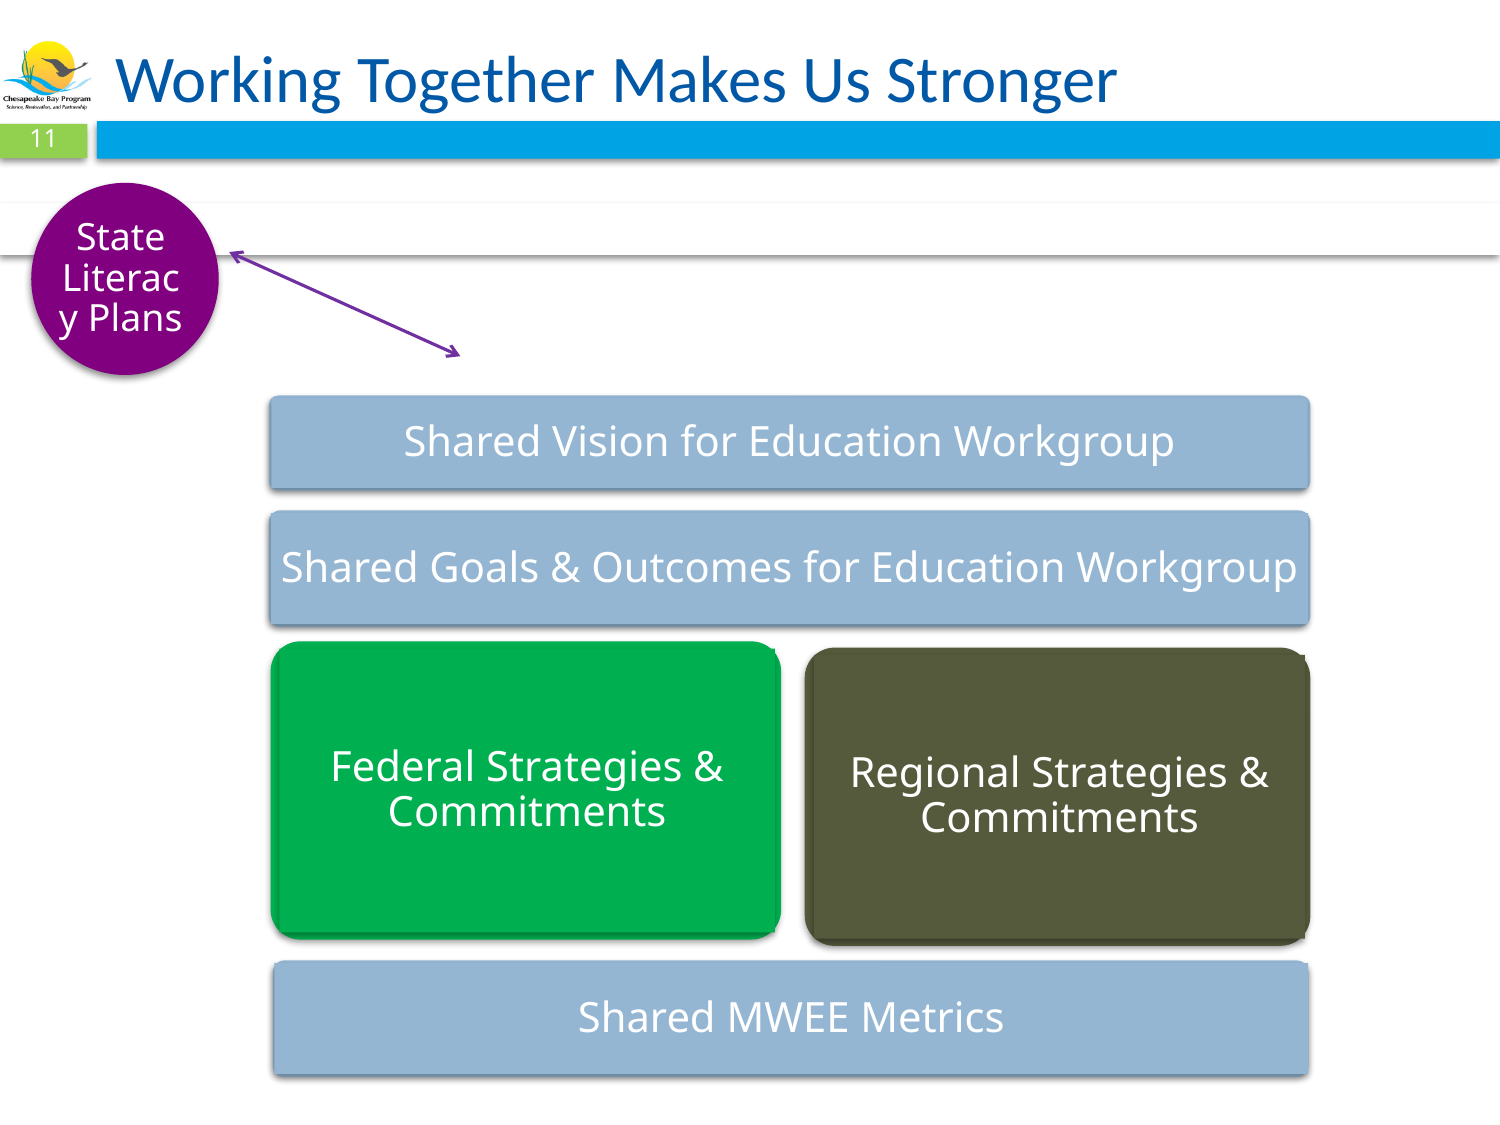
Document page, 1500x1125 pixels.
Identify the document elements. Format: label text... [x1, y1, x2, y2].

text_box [804, 647, 1311, 947]
title Working Together Makes Us Stronger [100, 37, 1439, 114]
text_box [228, 251, 461, 357]
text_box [30, 182, 220, 376]
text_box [268, 510, 1311, 628]
picture [0, 28, 93, 122]
slide_number 11 [0, 122, 88, 157]
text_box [270, 641, 782, 940]
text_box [268, 395, 1311, 492]
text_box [272, 960, 1309, 1078]
